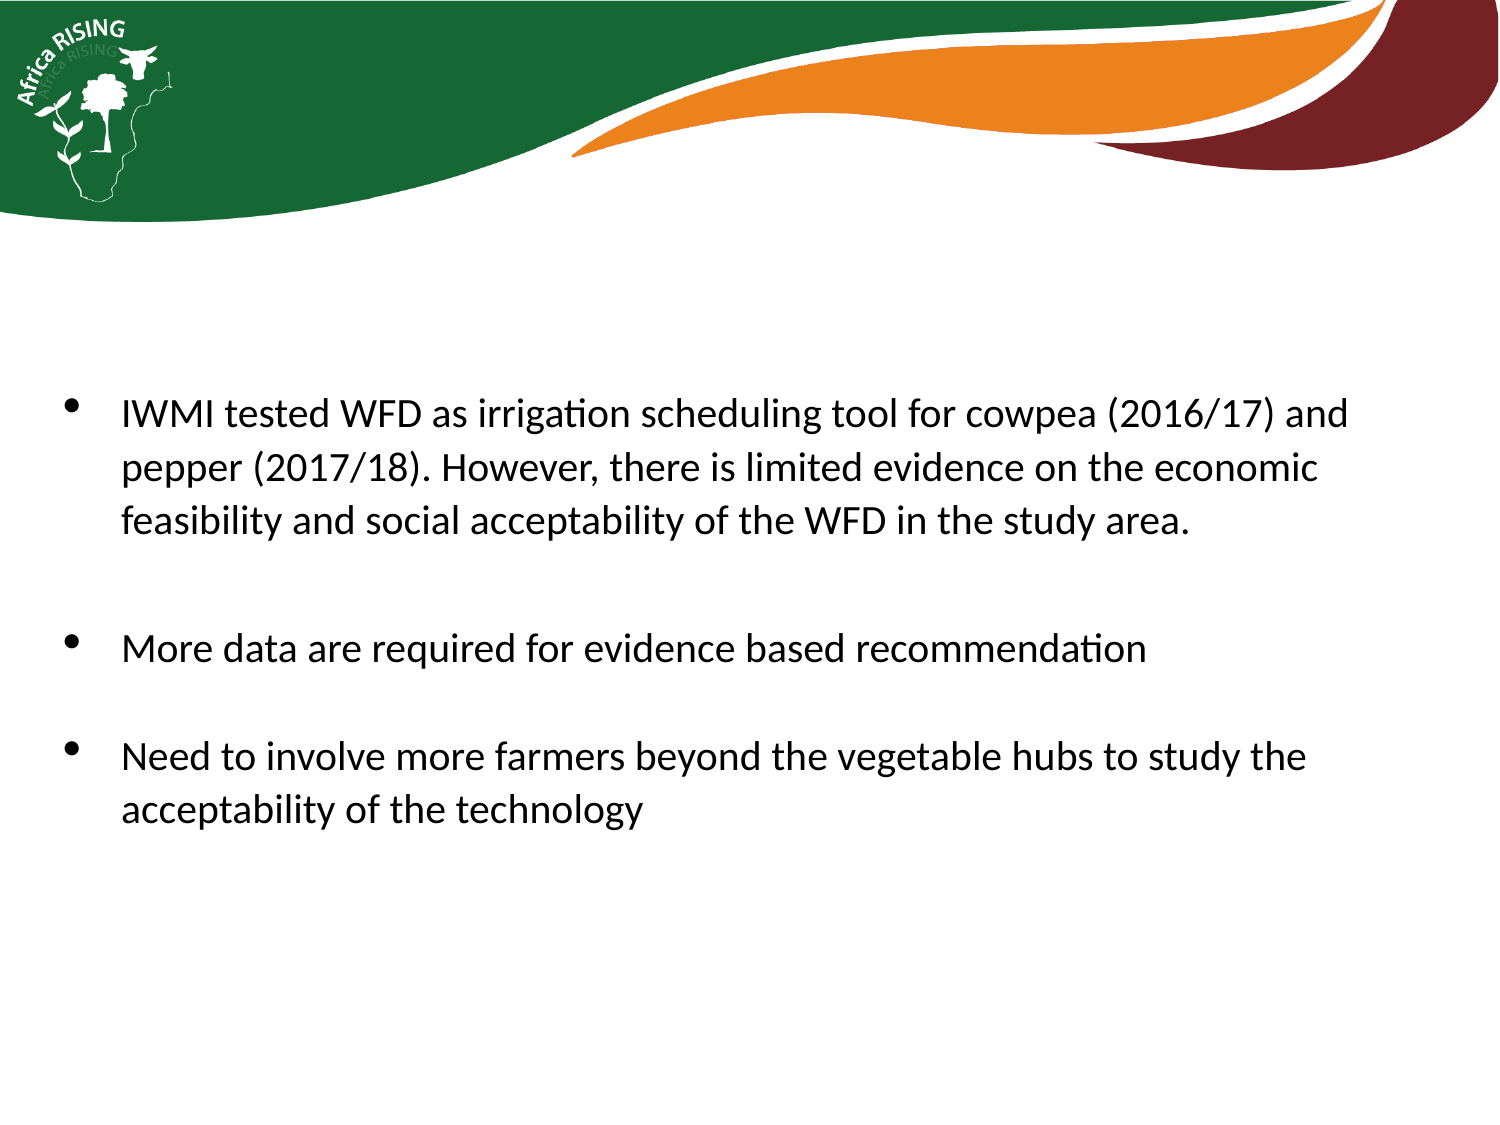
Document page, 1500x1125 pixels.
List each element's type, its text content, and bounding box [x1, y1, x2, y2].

text_box IWMI tested WFD as irrigation scheduling tool for cowpea (2016/17) and pepper (2017/18). However, there is limited evidence on the economic feasibility and social acceptability of the WFD in the study area. More data are required for evidence based recommendation Need to involve more farmers beyond the vegetable hubs to study the acceptability of the technology [49, 375, 1400, 840]
picture [0, 0, 1499, 222]
